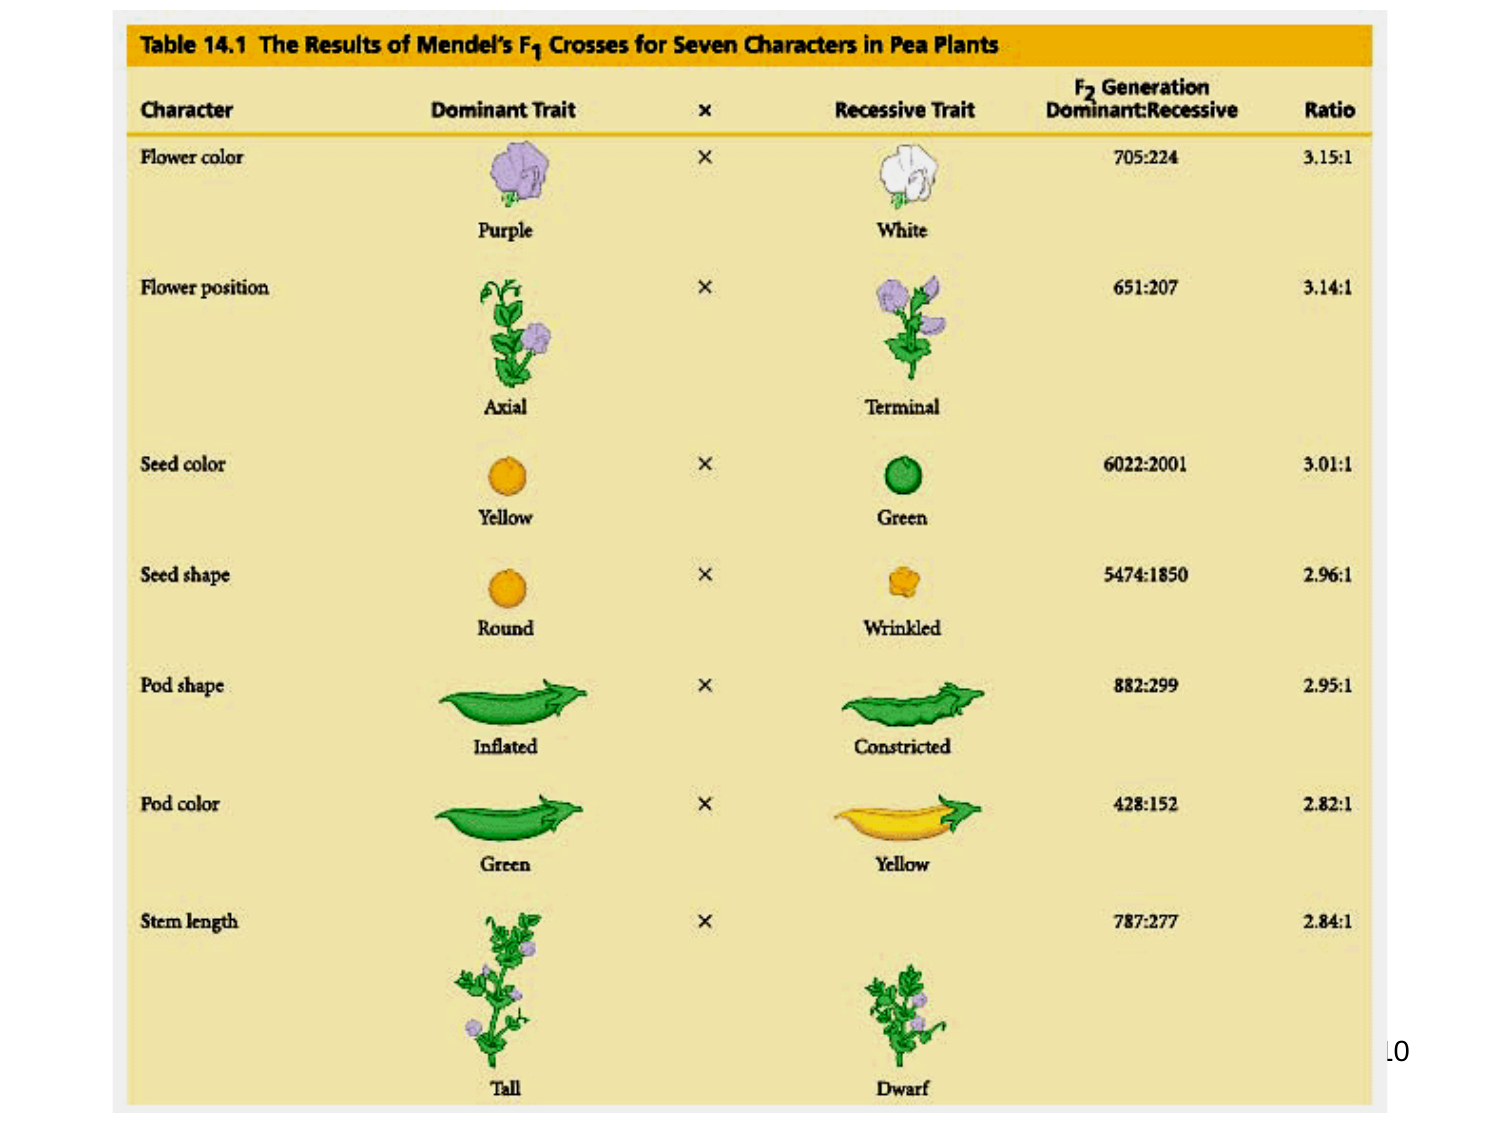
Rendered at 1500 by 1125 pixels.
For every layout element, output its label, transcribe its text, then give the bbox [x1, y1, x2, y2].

picture [112, 10, 1388, 1113]
slide_number 10 [1390, 1024, 1426, 1103]
